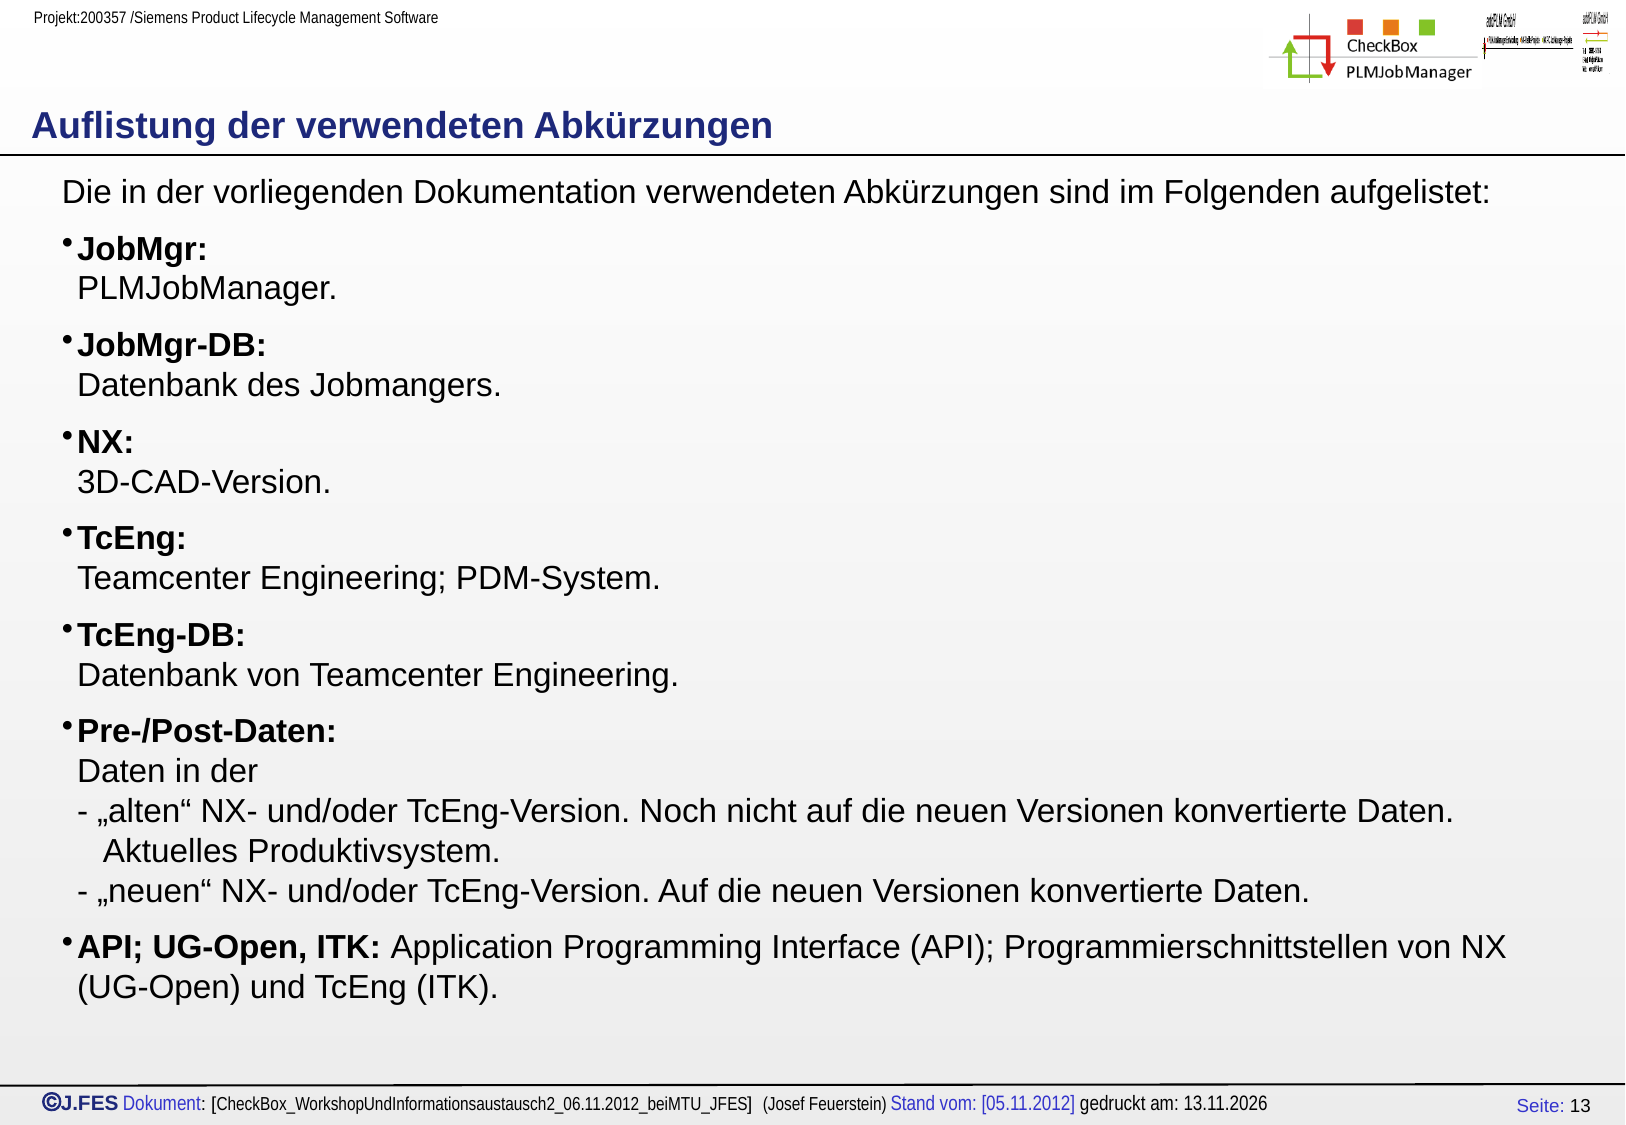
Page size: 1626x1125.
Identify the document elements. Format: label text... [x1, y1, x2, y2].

picture [1263, 10, 1482, 73]
title Auflistung der verwendeten Abkürzungen [30, 73, 1600, 147]
text_box Die in der vorliegenden Dokumentation verwendeten Abkürzungen sind im Folgenden aufgelistet: JobMgr: PLMJobManager. JobMgr-DB: Datenbank des Jobmangers. NX: 3D-CAD-Version. TcEng: Teamcenter Engineering; PDM-System. TcEng-DB: Datenbank von Teamcenter Engineering. Pre-/Post-Daten: Daten in der - „alten“ NX- und/oder TcEng-Version. Noch nicht auf die neuen Versionen konvertierte Daten. Aktuelles Produktivsystem. - „neuen“ NX- und/oder TcEng-Version. Auf die neuen Versionen konvertierte Daten. API; UG-Open, ITK: Application Programming Interface (API); Programmierschnittstellen von NX (UG-Open) und TcEng (ITK). [61, 170, 1557, 1006]
